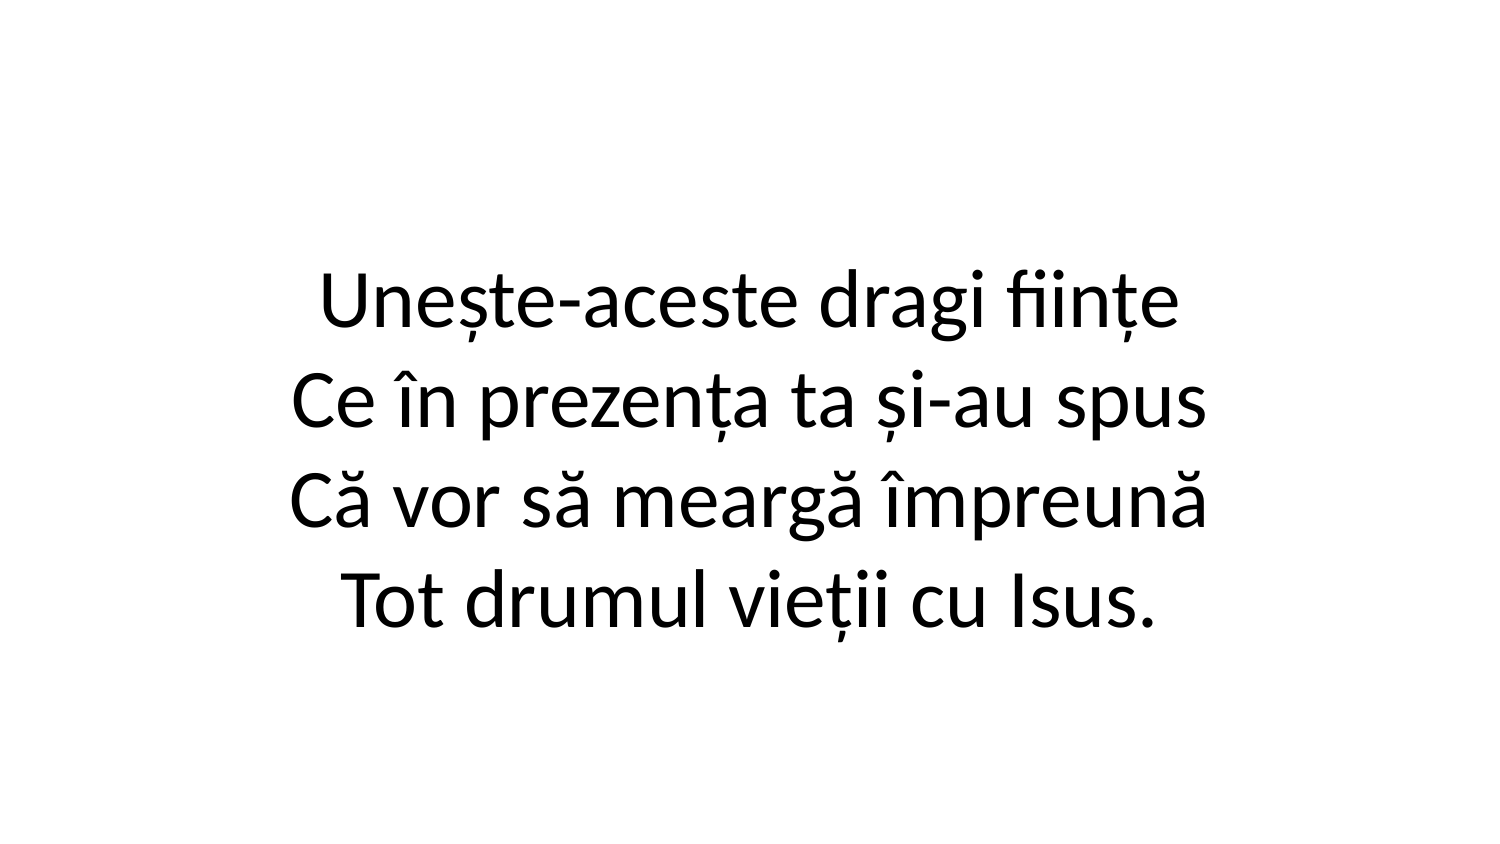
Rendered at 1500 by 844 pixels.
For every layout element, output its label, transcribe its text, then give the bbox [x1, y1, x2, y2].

text_box Unește-aceste dragi ființe Ce în prezența ta și-au spus Că vor să meargă împreună Tot drumul vieții cu Isus. [274, 192, 1226, 652]
